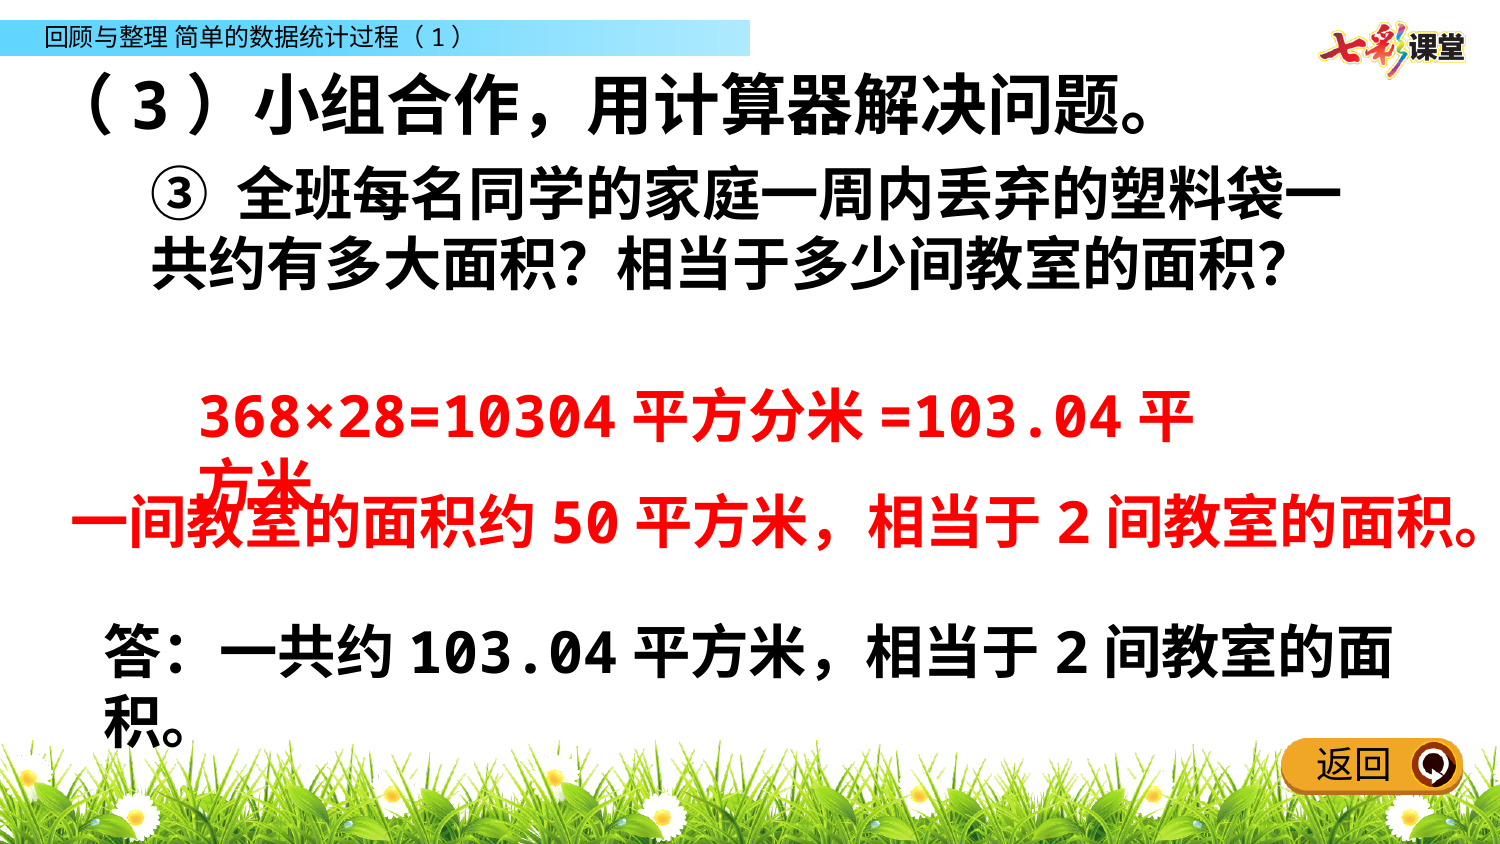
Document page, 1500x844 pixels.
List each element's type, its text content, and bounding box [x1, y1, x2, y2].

text_box 368×28=10304平方分米=103.04平方米 [183, 371, 1244, 477]
picture [1316, 20, 1468, 80]
text_box （3）小组合作，用计算器解决问题。 [33, 55, 1365, 151]
text_box 一间教室的面积约50平方米，相当于2间教室的面积。 [55, 477, 1471, 563]
text_box 答：一共约103.04平方米，相当于2间教室的面积。 [88, 607, 1424, 763]
text_box ③ 全班每名同学的家庭一周内丢弃的塑料袋一共约有多大面积？相当于多少间教室的面积？ [135, 150, 1373, 305]
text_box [1281, 733, 1464, 795]
picture [0, 740, 1500, 844]
